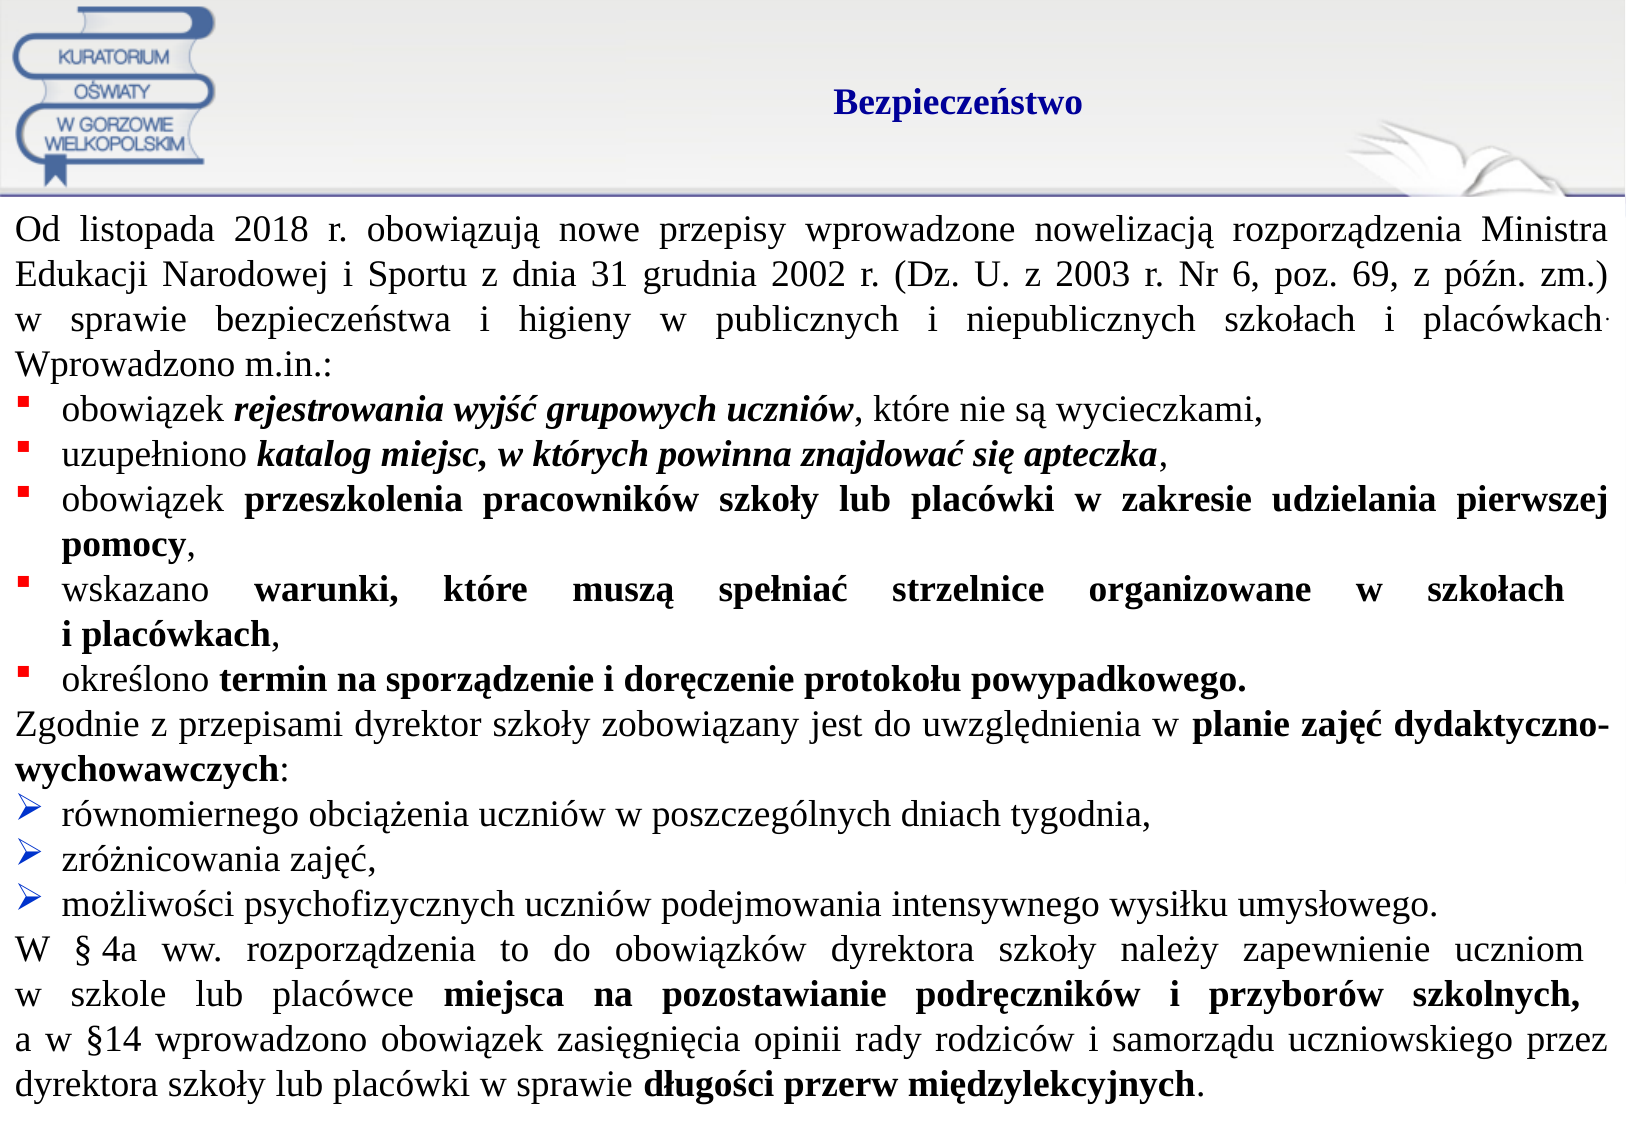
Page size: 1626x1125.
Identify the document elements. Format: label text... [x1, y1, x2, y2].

text_box Od listopada 2018 r. obowiązują nowe przepisy wprowadzone nowelizacją rozporządzenia Ministra Edukacji Narodowej i Sportu z dnia 31 grudnia 2002 r. (Dz. U. z 2003 r. Nr 6, poz. 69, z późn. zm.) w sprawie bezpieczeństwa i higieny w publicznych i niepublicznych szkołach i placówkach. Wprowadzono m.in.: obowiązek rejestrowania wyjść grupowych uczniów, które nie są wycieczkami, uzupełniono katalog miejsc, w których powinna znajdować się apteczka, obowiązek przeszkolenia pracowników szkoły lub placówki w zakresie udzielania pierwszej pomocy, wskazano warunki, które muszą spełniać strzelnice organizowane w szkołach i placówkach, określono termin na sporządzenie i doręczenie protokołu powypadkowego. Zgodnie z przepisami dyrektor szkoły zobowiązany jest do uwzględnienia w planie zajęć dydaktyczno-wychowawczych: równomiernego obciążenia uczniów w poszczególnych dniach tygodnia, zróżnicowania zajęć, możliwości psychofizycznych uczniów podejmowania intensywnego wysiłku umysłowego. W § 4a ww. rozporządzenia to do obowiązków dyrektora szkoły należy zapewnienie uczniom w szkole lub placówce miejsca na pozostawianie podręczników i przyborów szkolnych, a w §14 wprowadzono obowiązek zasięgnięcia opinii rady rodziców i samorządu uczniowskiego przez dyrektora szkoły lub placówki w sprawie długości przerw międzylekcyjnych. [0, 196, 1625, 1112]
picture [0, 0, 1626, 1125]
title Bezpieczeństwo [317, 23, 1600, 176]
